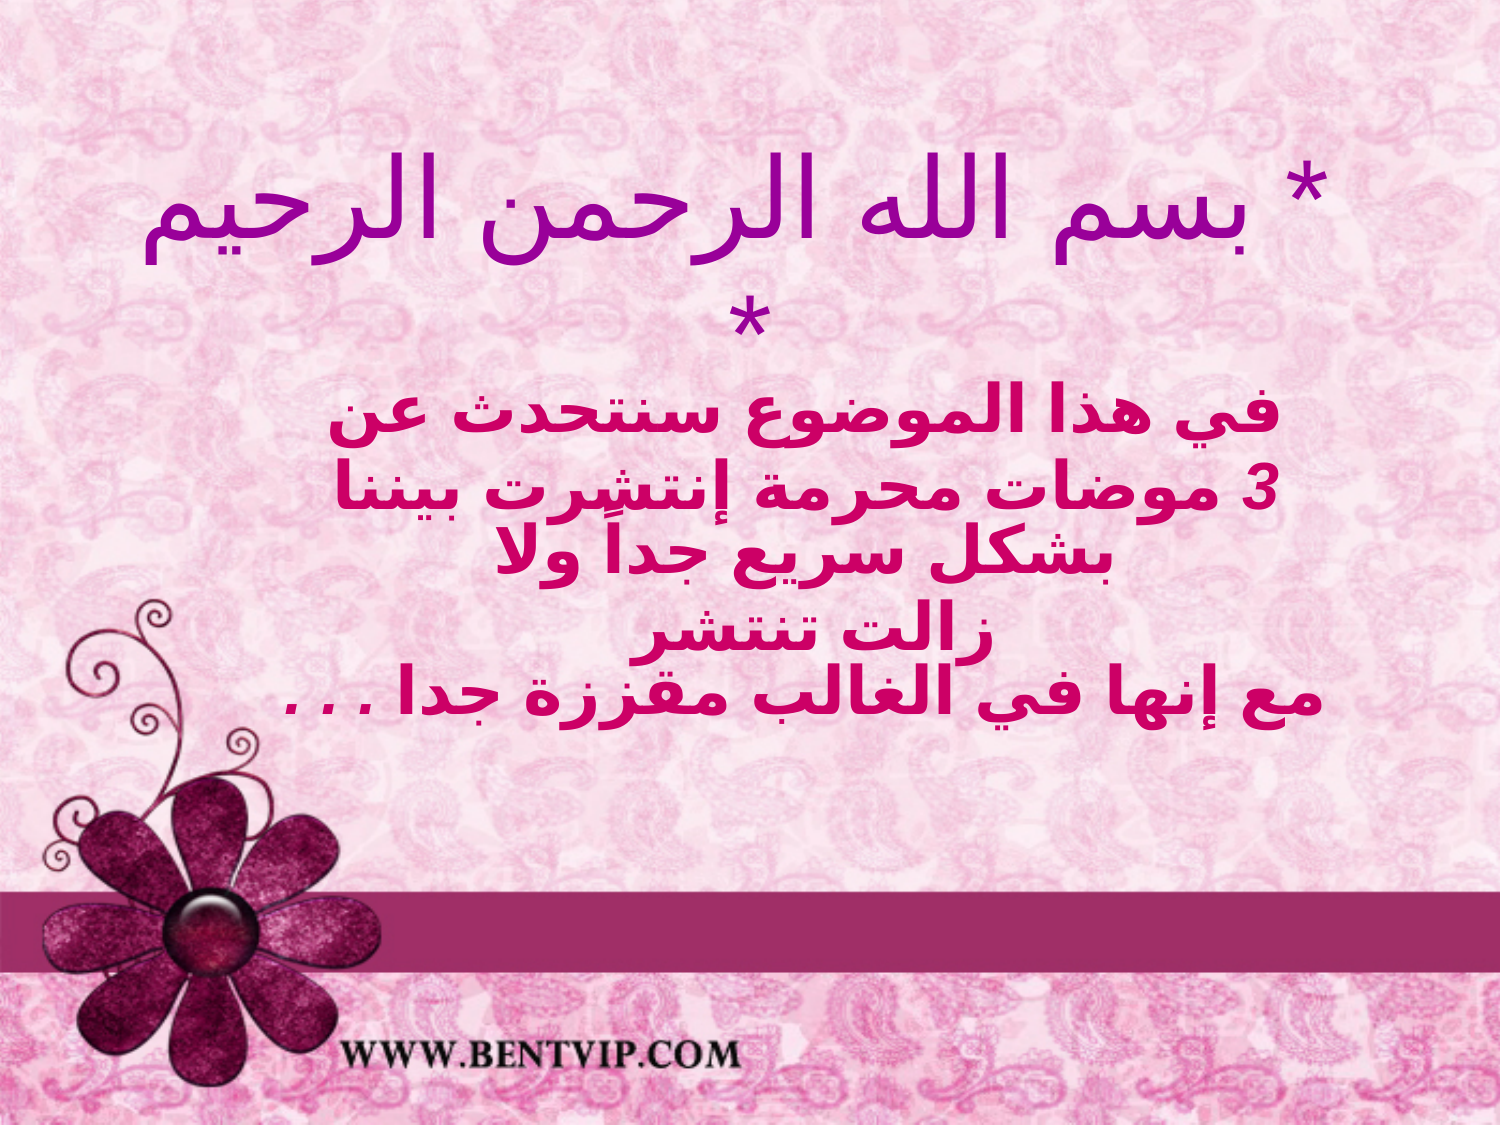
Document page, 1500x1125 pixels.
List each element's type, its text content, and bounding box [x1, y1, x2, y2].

title * بسم الله الرحمن الرحيم * [112, 77, 1388, 445]
picture [0, 0, 1500, 1125]
subtitle في هذا الموضوع سنتحدث عن 3 موضات محرمة إنتشرت بيننا بشكل سريع جداً ولا زالت تنتشر مع إنها في الغالب مقززة جدا . . . [229, 373, 1382, 926]
